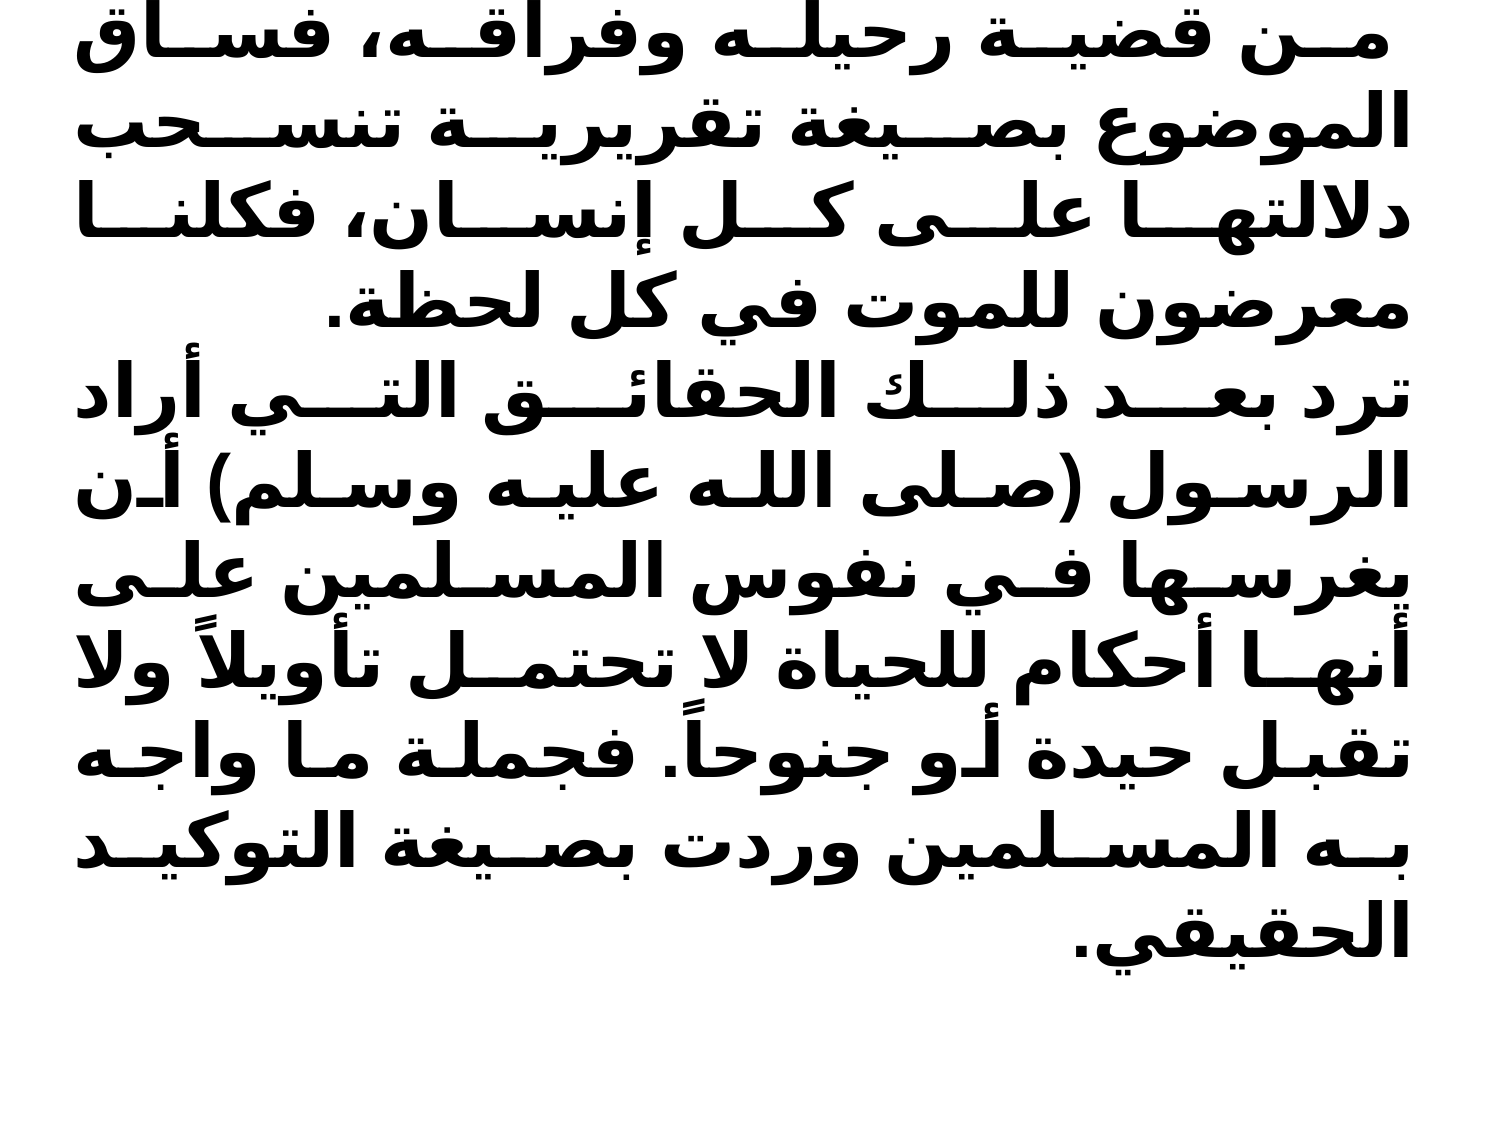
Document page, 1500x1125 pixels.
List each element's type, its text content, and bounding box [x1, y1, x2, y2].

text_box من قضية رحيله وفراقه، فساق الموضوع بصيغة تقريرية تنسحب دلالتها على كل إنسان، فكلنا معرضون للموت في كل لحظة. ترد بعد ذلك الحقائق التي أراد الرسول (صلى الله عليه وسلم) أن يغرسها في نفوس المسلمين على أنها أحكام للحياة لا تحتمل تأويلاً ولا تقبل حيدة أو جنوحاً. فجملة ما واجه به المسلمين وردت بصيغة التوكيد الحقيقي. [58, 0, 1430, 980]
